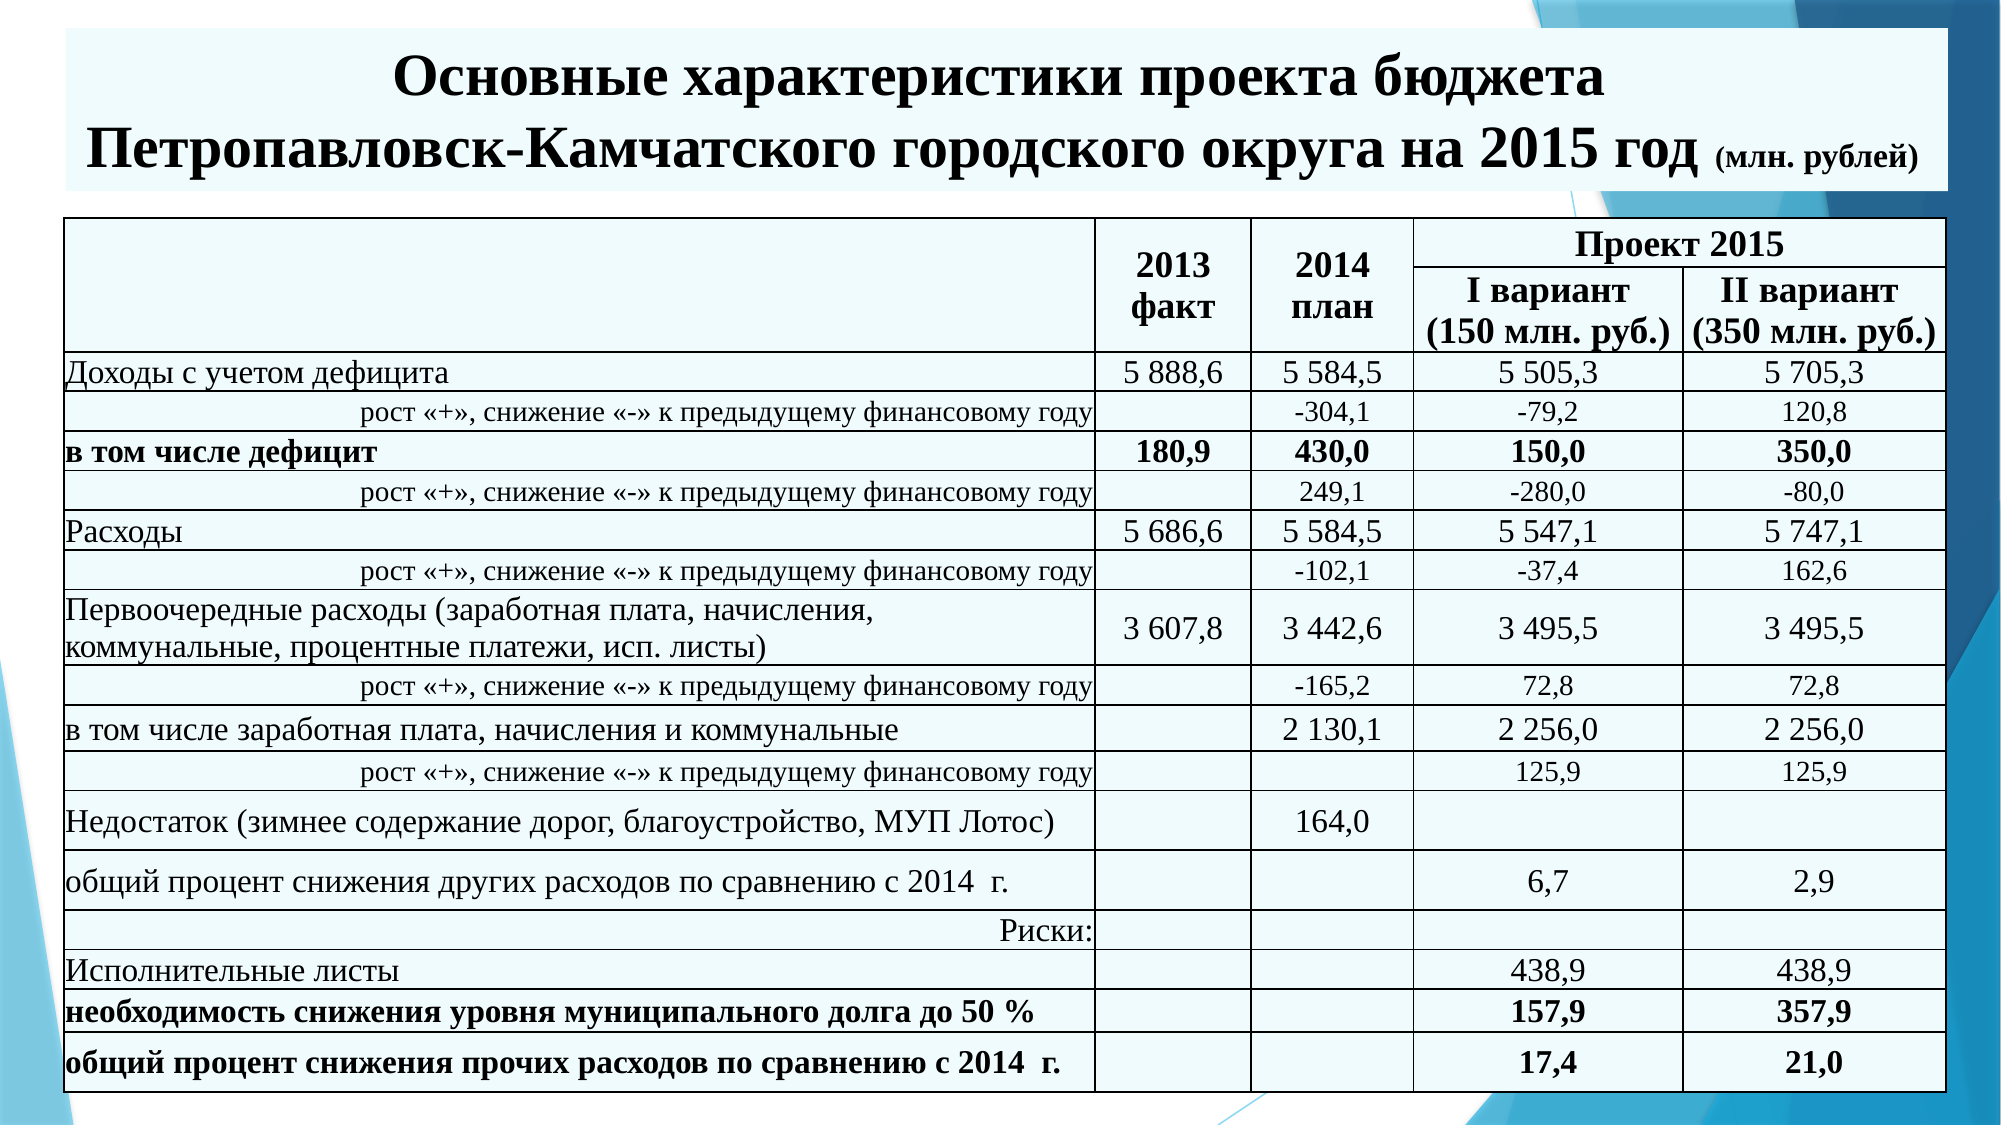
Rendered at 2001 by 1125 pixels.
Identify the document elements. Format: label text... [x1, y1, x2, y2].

table_cell 5 888,6 [1096, 353, 1250, 390]
table_cell [1414, 791, 1682, 849]
table_cell -165,2 [1252, 666, 1413, 704]
table_cell рост «+», снижение «-» к предыдущему финансовому году [65, 392, 1094, 430]
table_cell Исполнительные листы [65, 950, 1094, 988]
table_cell -80,0 [1684, 471, 1945, 509]
table_cell 2,9 [1684, 851, 1945, 909]
table_cell рост «+», снижение «-» к предыдущему финансовому году [65, 551, 1094, 589]
table_cell 21,0 [1684, 1033, 1945, 1091]
table_cell рост «+», снижение «-» к предыдущему финансовому году [65, 752, 1094, 790]
table_cell [1096, 551, 1250, 589]
table_cell [1252, 911, 1413, 949]
table_cell [1096, 471, 1250, 509]
table_cell [1684, 791, 1945, 849]
table_cell 249,1 [1252, 471, 1413, 509]
table_cell 3 495,5 [1414, 590, 1682, 664]
table_cell [1096, 392, 1250, 430]
table_cell 430,0 [1252, 432, 1413, 470]
table_cell -304,1 [1252, 392, 1413, 430]
table_cell общий процент снижения прочих расходов по сравнению с 2014 г. [65, 1033, 1094, 1091]
table_cell 5 505,3 [1414, 353, 1682, 390]
table_cell 120,8 [1684, 392, 1945, 430]
table_cell II вариант (350 млн. руб.) [1684, 268, 1945, 351]
table_cell 6,7 [1414, 851, 1682, 909]
table_cell [1096, 950, 1250, 988]
table_cell 2 130,1 [1252, 706, 1413, 750]
table_cell [1096, 851, 1250, 909]
table_cell -79,2 [1414, 392, 1682, 430]
table_cell [1096, 1033, 1250, 1091]
table_cell [1096, 911, 1250, 949]
table_cell 350,0 [1684, 432, 1945, 470]
table_cell в том числе заработная плата, начисления и коммунальные [65, 706, 1094, 750]
table_cell -102,1 [1252, 551, 1413, 589]
table_cell [1096, 752, 1250, 790]
table_cell рост «+», снижение «-» к предыдущему финансовому году [65, 471, 1094, 509]
table_cell 150,0 [1414, 432, 1682, 470]
table_header 2014 план [1252, 219, 1413, 351]
table_cell 157,9 [1414, 990, 1682, 1031]
table_cell Доходы с учетом дефицита [65, 353, 1094, 390]
table_header [65, 219, 1094, 351]
table_cell 5 547,1 [1414, 511, 1682, 549]
table_cell [1252, 950, 1413, 988]
table_cell [1684, 911, 1945, 949]
table_cell [1252, 990, 1413, 1031]
table_cell 438,9 [1684, 950, 1945, 988]
table_cell 3 442,6 [1252, 590, 1413, 664]
table_cell -280,0 [1414, 471, 1682, 509]
table_cell Расходы [65, 511, 1094, 549]
table_cell 72,8 [1414, 666, 1682, 704]
table_cell 17,4 [1414, 1033, 1682, 1091]
table_cell 125,9 [1414, 752, 1682, 790]
table_cell 5 584,5 [1252, 511, 1413, 549]
table_cell [1096, 791, 1250, 849]
table_cell 3 495,5 [1684, 590, 1945, 664]
table_cell [1252, 851, 1413, 909]
table_cell 162,6 [1684, 551, 1945, 589]
table_cell 5 747,1 [1684, 511, 1945, 549]
table_cell 3 607,8 [1096, 590, 1250, 664]
table_cell Недостаток (зимнее содержание дорог, благоустройство, МУП Лотос) [65, 791, 1094, 849]
table_cell 5 705,3 [1684, 353, 1945, 390]
table_cell в том числе дефицит [65, 432, 1094, 470]
title Основные характеристики проекта бюджета Петропавловск-Камчатского городского округа на 2015 год (млн. рублей) [65, 28, 1948, 192]
table_header Проект 2015 [1414, 219, 1945, 266]
table_cell необходимость снижения уровня муниципального долга до 50 % [65, 990, 1094, 1031]
table_cell I вариант (150 млн. руб.) [1414, 268, 1682, 351]
table_cell Риски: [65, 911, 1094, 949]
table_cell 5 686,6 [1096, 511, 1250, 549]
table_cell Первоочередные расходы (заработная плата, начисления, коммунальные, процентные платежи, исп. листы) [65, 590, 1094, 664]
table_cell [1096, 666, 1250, 704]
table_cell 5 584,5 [1252, 353, 1413, 390]
table_cell [1096, 990, 1250, 1031]
table_cell 438,9 [1414, 950, 1682, 988]
table_cell рост «+», снижение «-» к предыдущему финансовому году [65, 666, 1094, 704]
table_header 2013 факт [1096, 219, 1250, 351]
table_cell [1252, 1033, 1413, 1091]
table_cell -37,4 [1414, 551, 1682, 589]
table_cell 357,9 [1684, 990, 1945, 1031]
table_cell 180,9 [1096, 432, 1250, 470]
table_cell 2 256,0 [1684, 706, 1945, 750]
table_cell [1414, 911, 1682, 949]
table_cell 2 256,0 [1414, 706, 1682, 750]
table_cell [1096, 706, 1250, 750]
table_cell 125,9 [1684, 752, 1945, 790]
table_cell 72,8 [1684, 666, 1945, 704]
table_cell 164,0 [1252, 791, 1413, 849]
table_cell общий процент снижения других расходов по сравнению с 2014 г. [65, 851, 1094, 909]
table_cell [1252, 752, 1413, 790]
